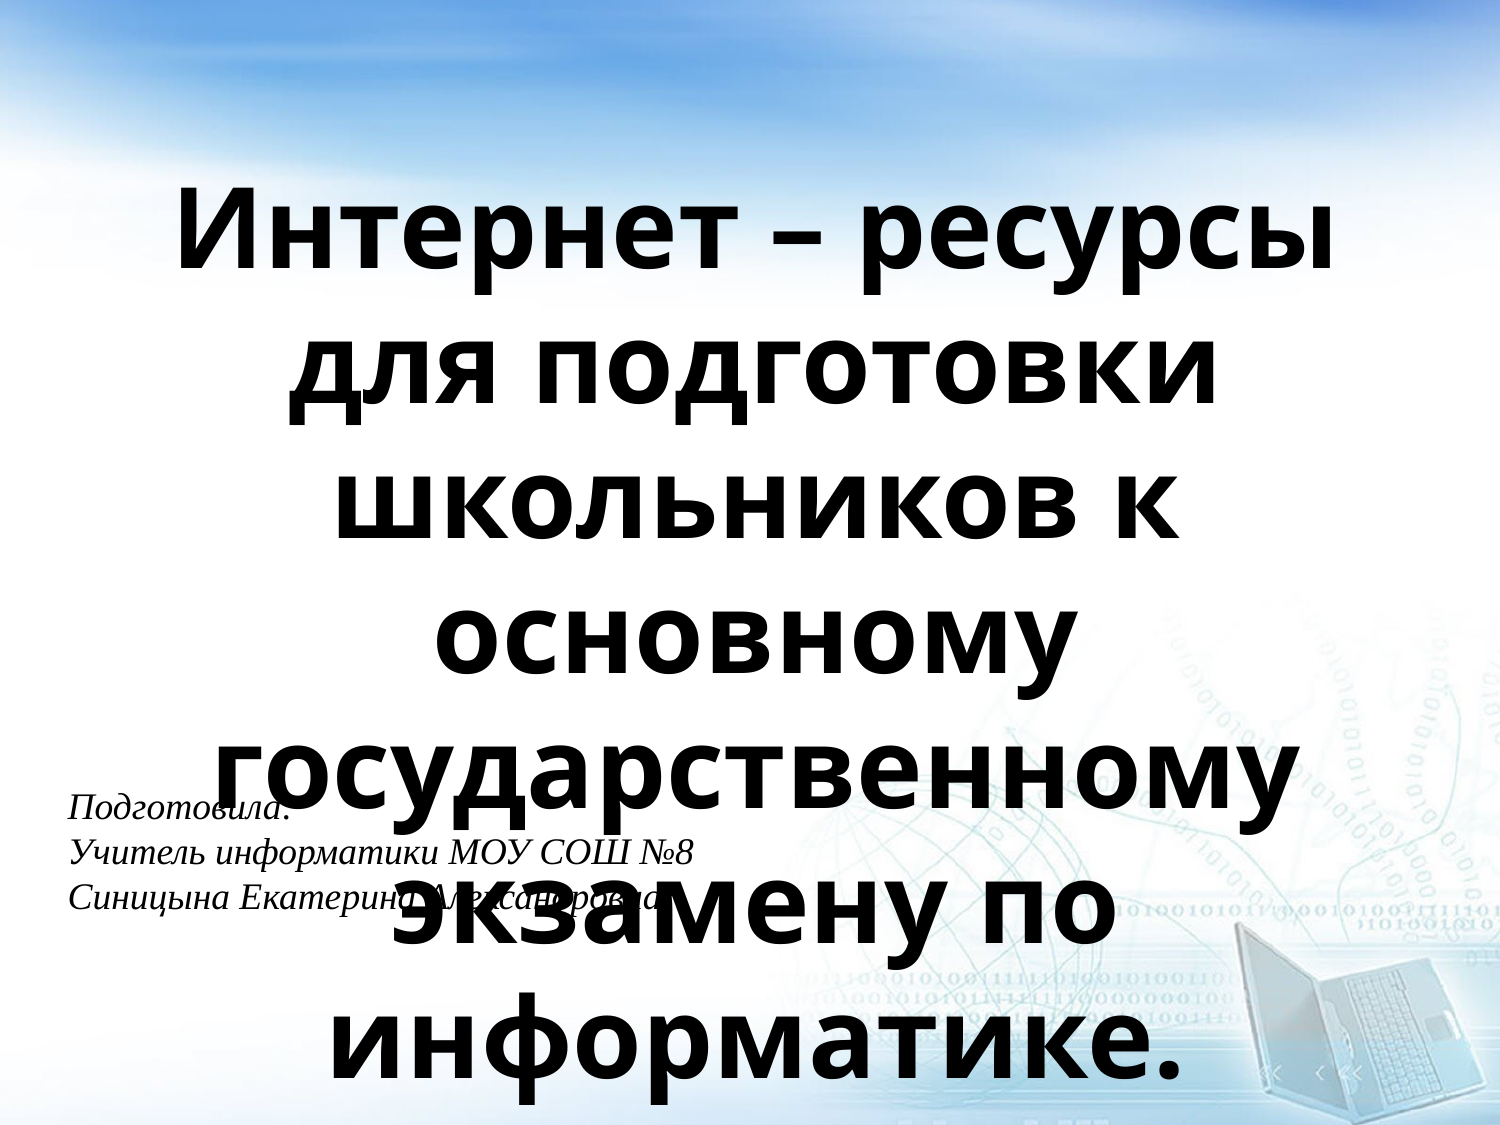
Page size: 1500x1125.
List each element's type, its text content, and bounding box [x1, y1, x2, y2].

text_box Интернет – ресурсы для подготовки школьников к основному государственному экзамену по информатике. [147, 148, 1365, 1109]
text_box Подготовила: Учитель информатики МОУ СОШ №8 Синицына Екатерина Александровна [53, 775, 803, 925]
picture [0, 0, 1500, 1125]
